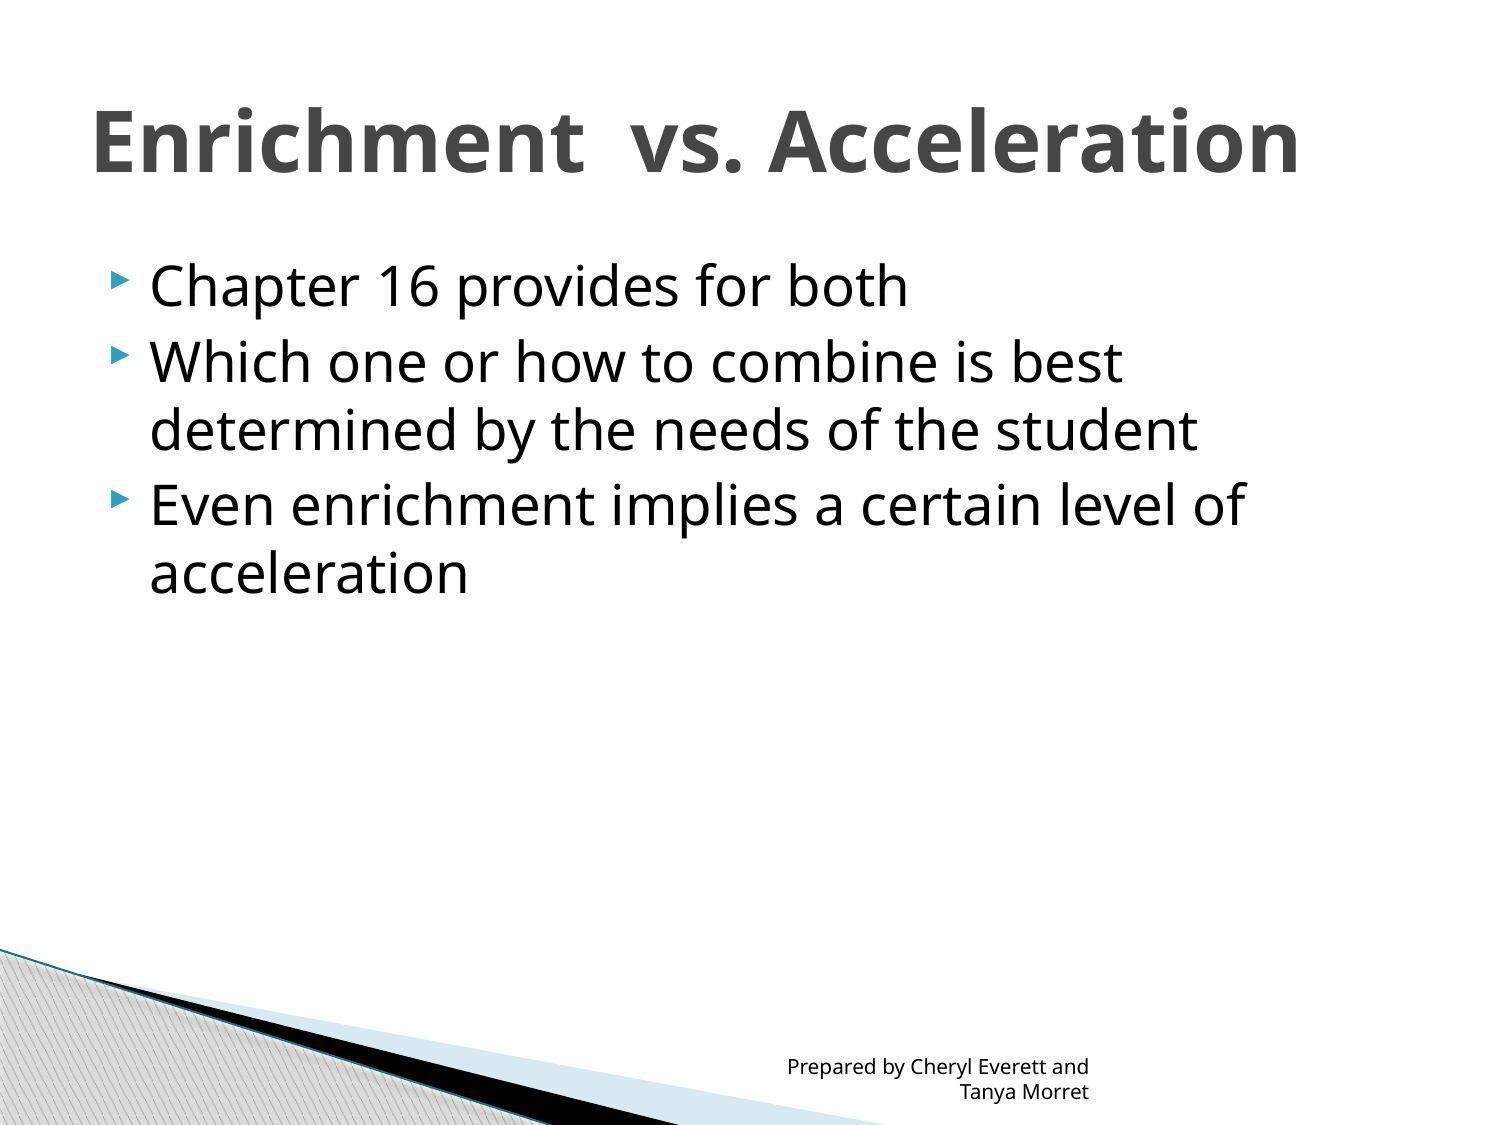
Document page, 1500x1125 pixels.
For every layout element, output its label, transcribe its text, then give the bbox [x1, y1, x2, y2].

list Chapter 16 provides for both Which one or how to combine is best determined by the needs of the student Even enrichment implies a certain level of acceleration [74, 242, 1426, 986]
footer Prepared by Cheryl Everett and Tanya Morret [718, 1051, 1105, 1112]
title Enrichment vs. Acceleration [75, 45, 1425, 233]
